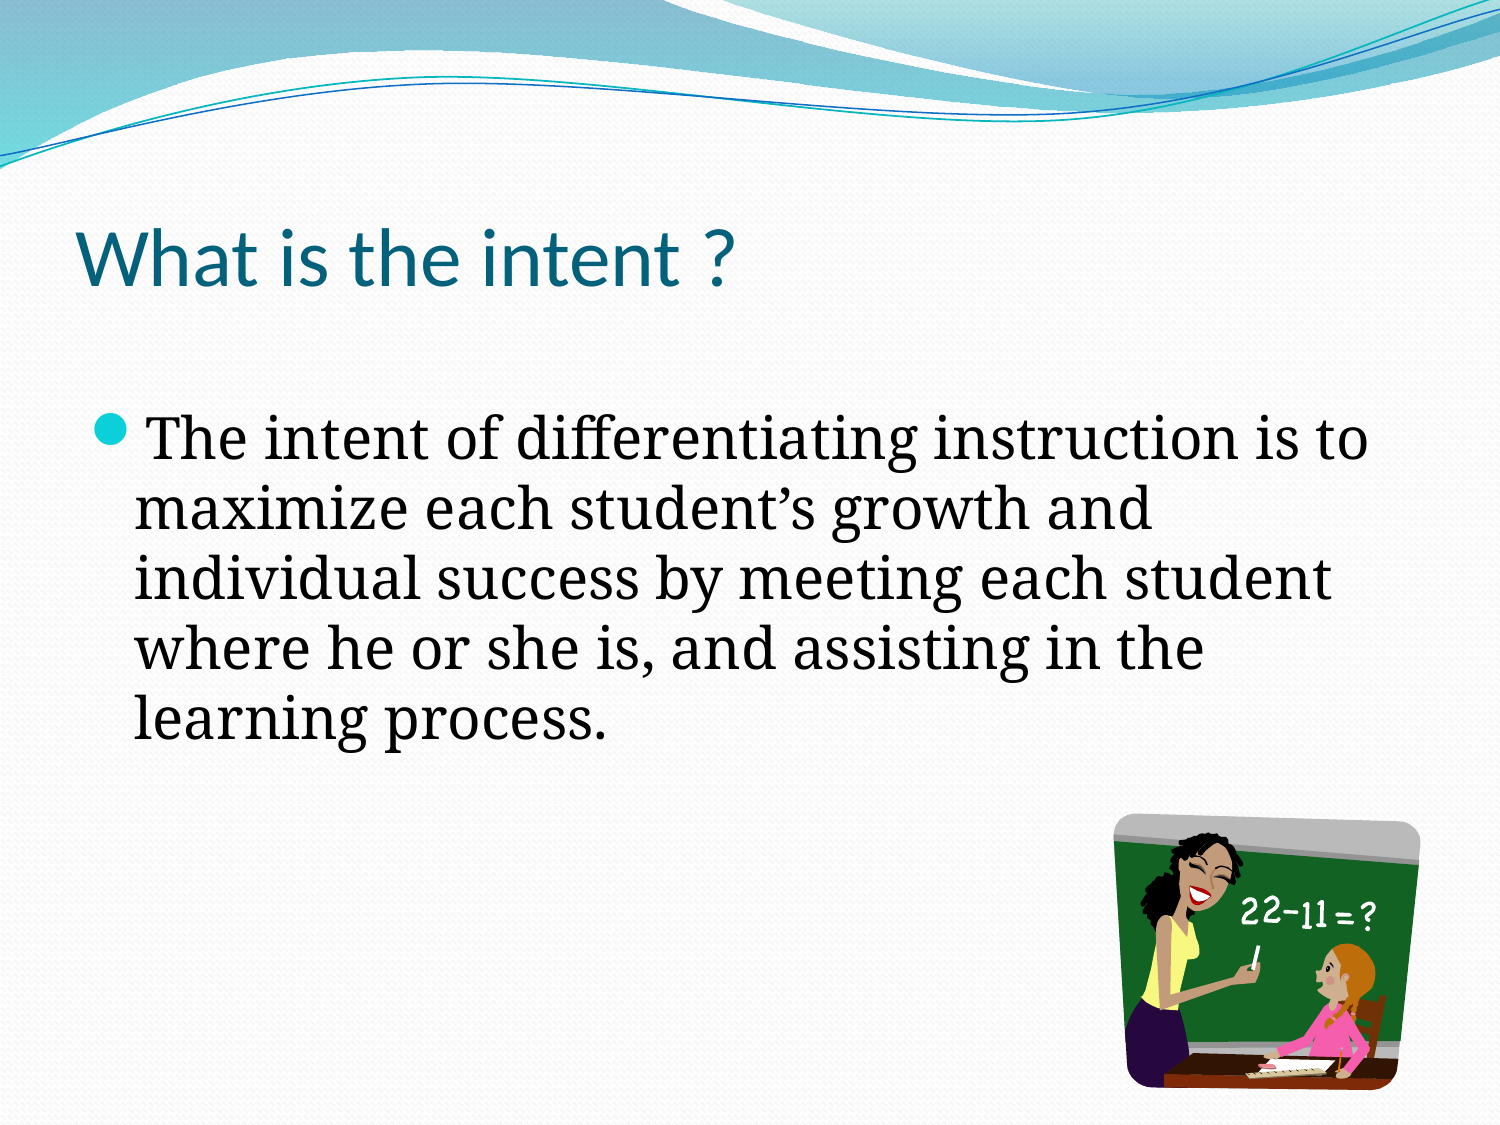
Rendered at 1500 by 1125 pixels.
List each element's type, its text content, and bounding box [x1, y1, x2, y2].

list The intent of differentiating instruction is to maximize each student’s growth and individual success by meeting each student where he or she is, and assisting in the learning process. [75, 317, 1425, 1038]
picture [1112, 812, 1422, 1092]
text_box Respectful Tasks [1105, 813, 1112, 1038]
title What is the intent ? [75, 115, 1425, 303]
